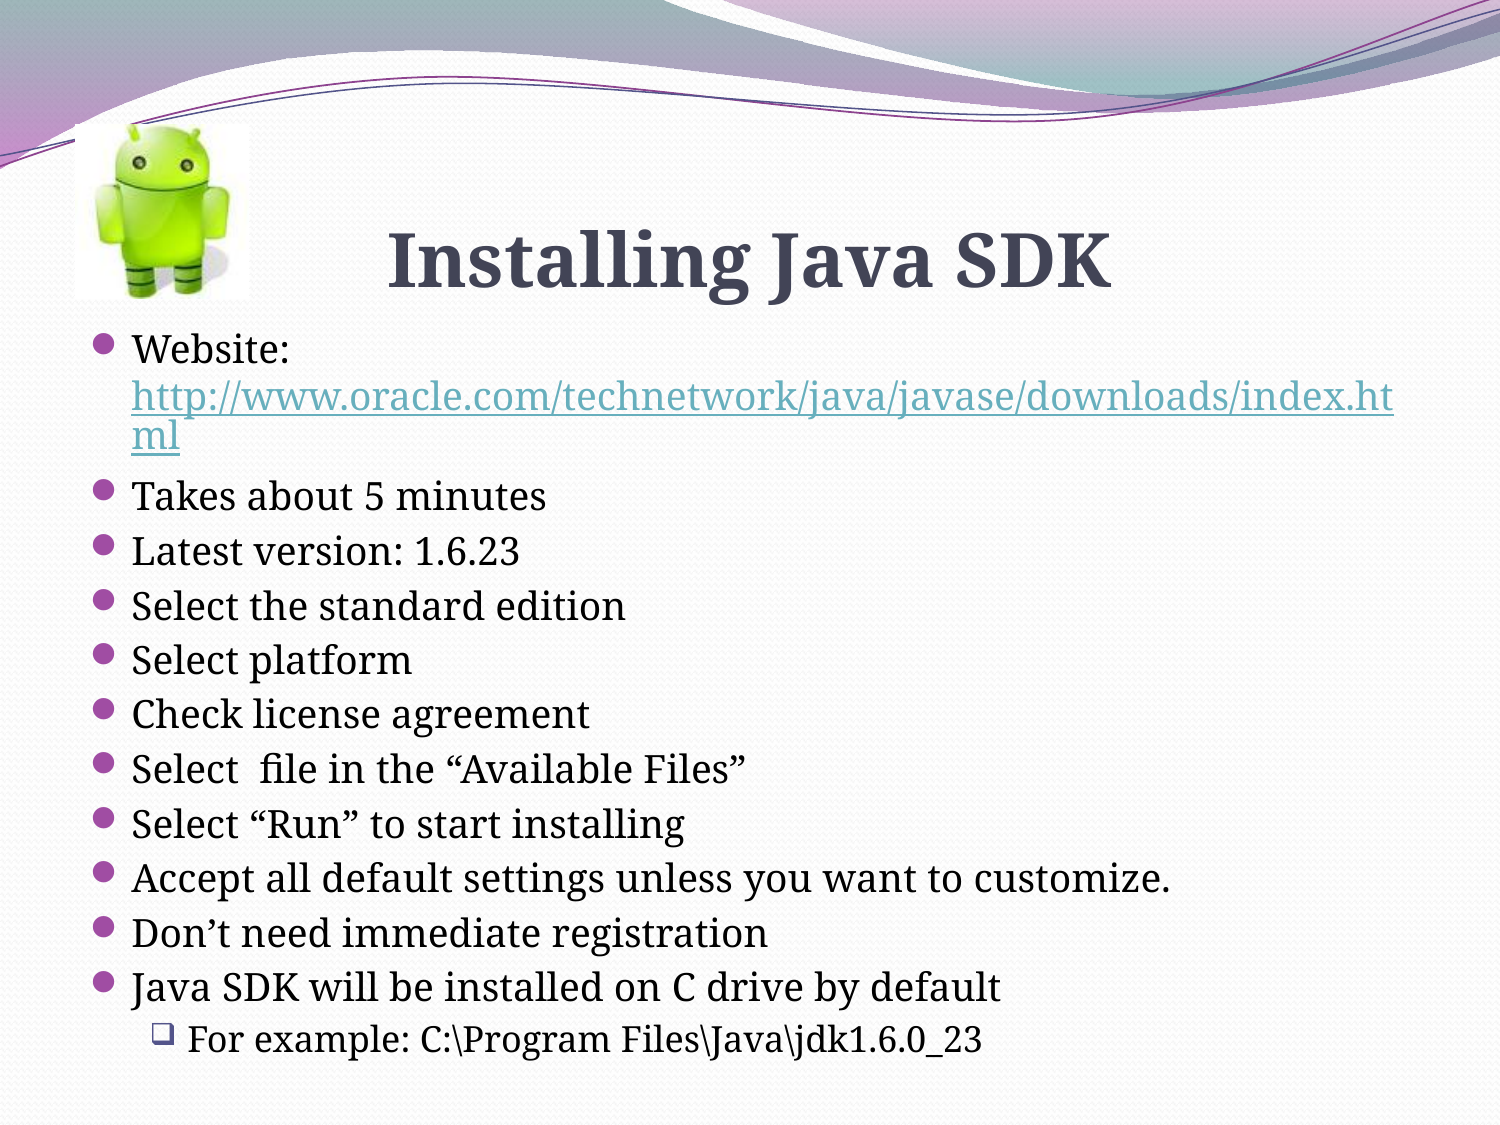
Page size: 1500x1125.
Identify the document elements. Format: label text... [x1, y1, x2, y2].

list Website: http://www.oracle.com/technetwork/java/javase/downloads/index.html Takes about 5 minutes Latest version: 1.6.23 Select the standard edition Select platform Check license agreement Select file in the “Available Files” Select “Run” to start installing Accept all default settings unless you want to customize. Don’t need immediate registration Java SDK will be installed on C drive by default For example: C:\Program Files\Java\jdk1.6.0_23 [75, 317, 1425, 1038]
title Installing Java SDK [75, 115, 1425, 303]
